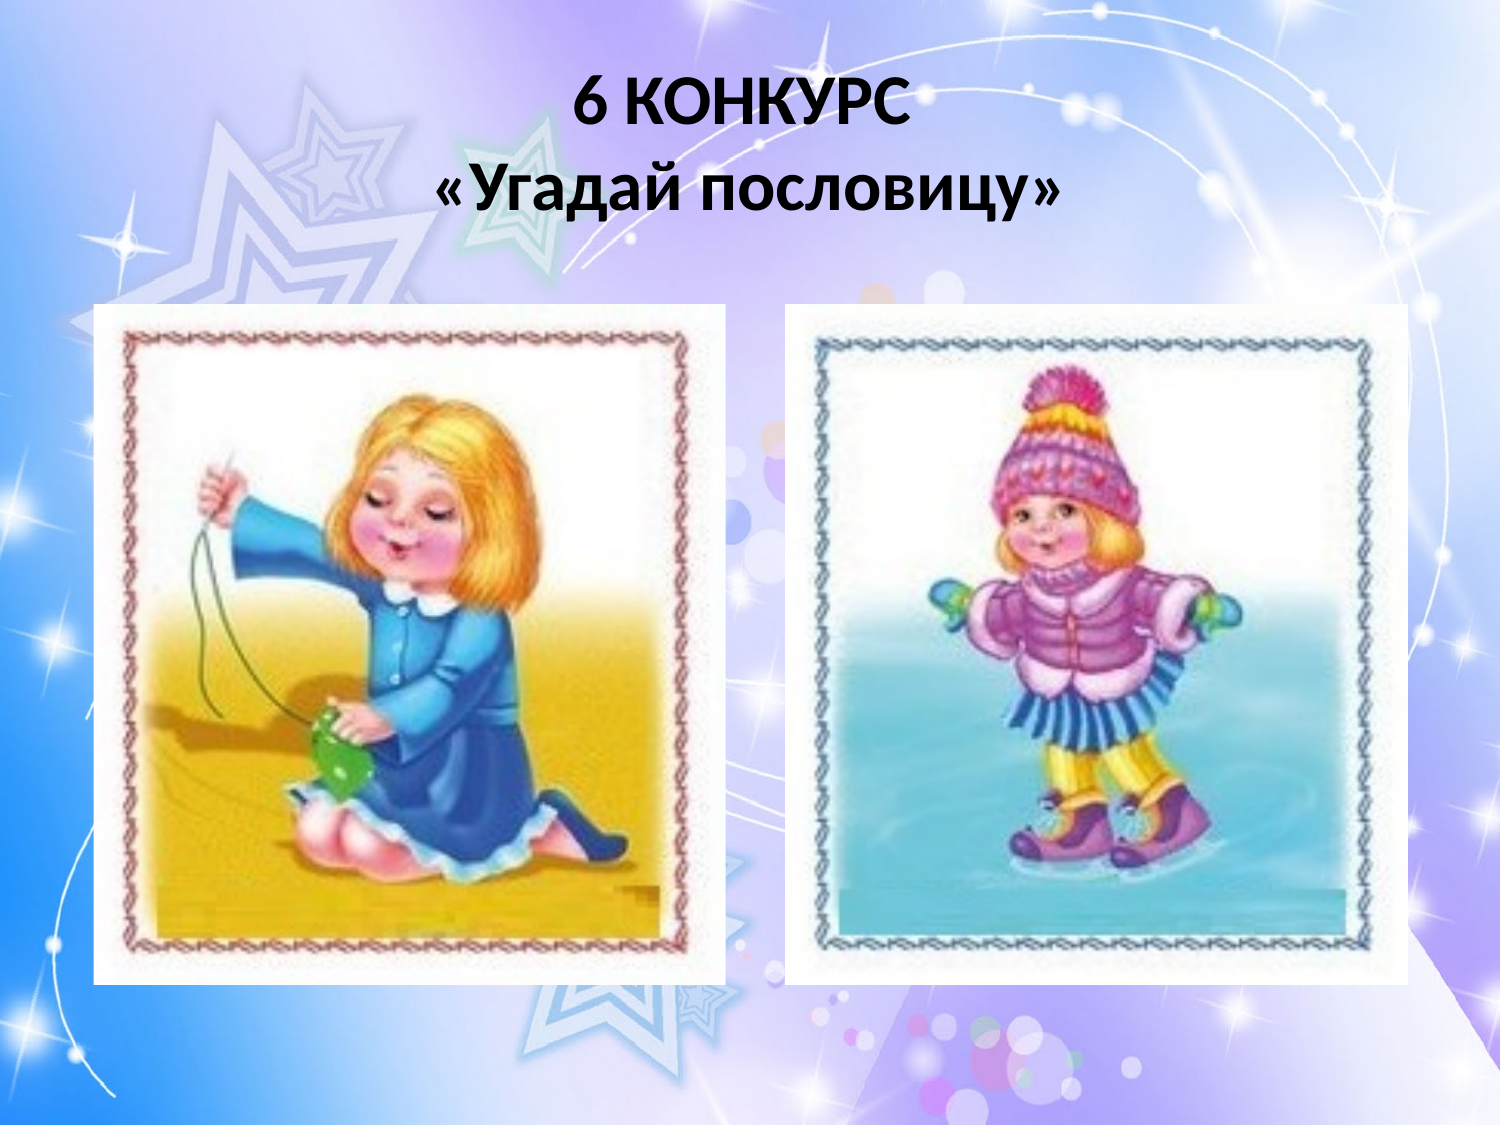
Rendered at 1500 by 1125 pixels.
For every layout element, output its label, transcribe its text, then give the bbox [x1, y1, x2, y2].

title 6 КОНКУРС «Угадай пословицу» [75, 45, 1425, 233]
picture [0, 0, 1500, 1125]
